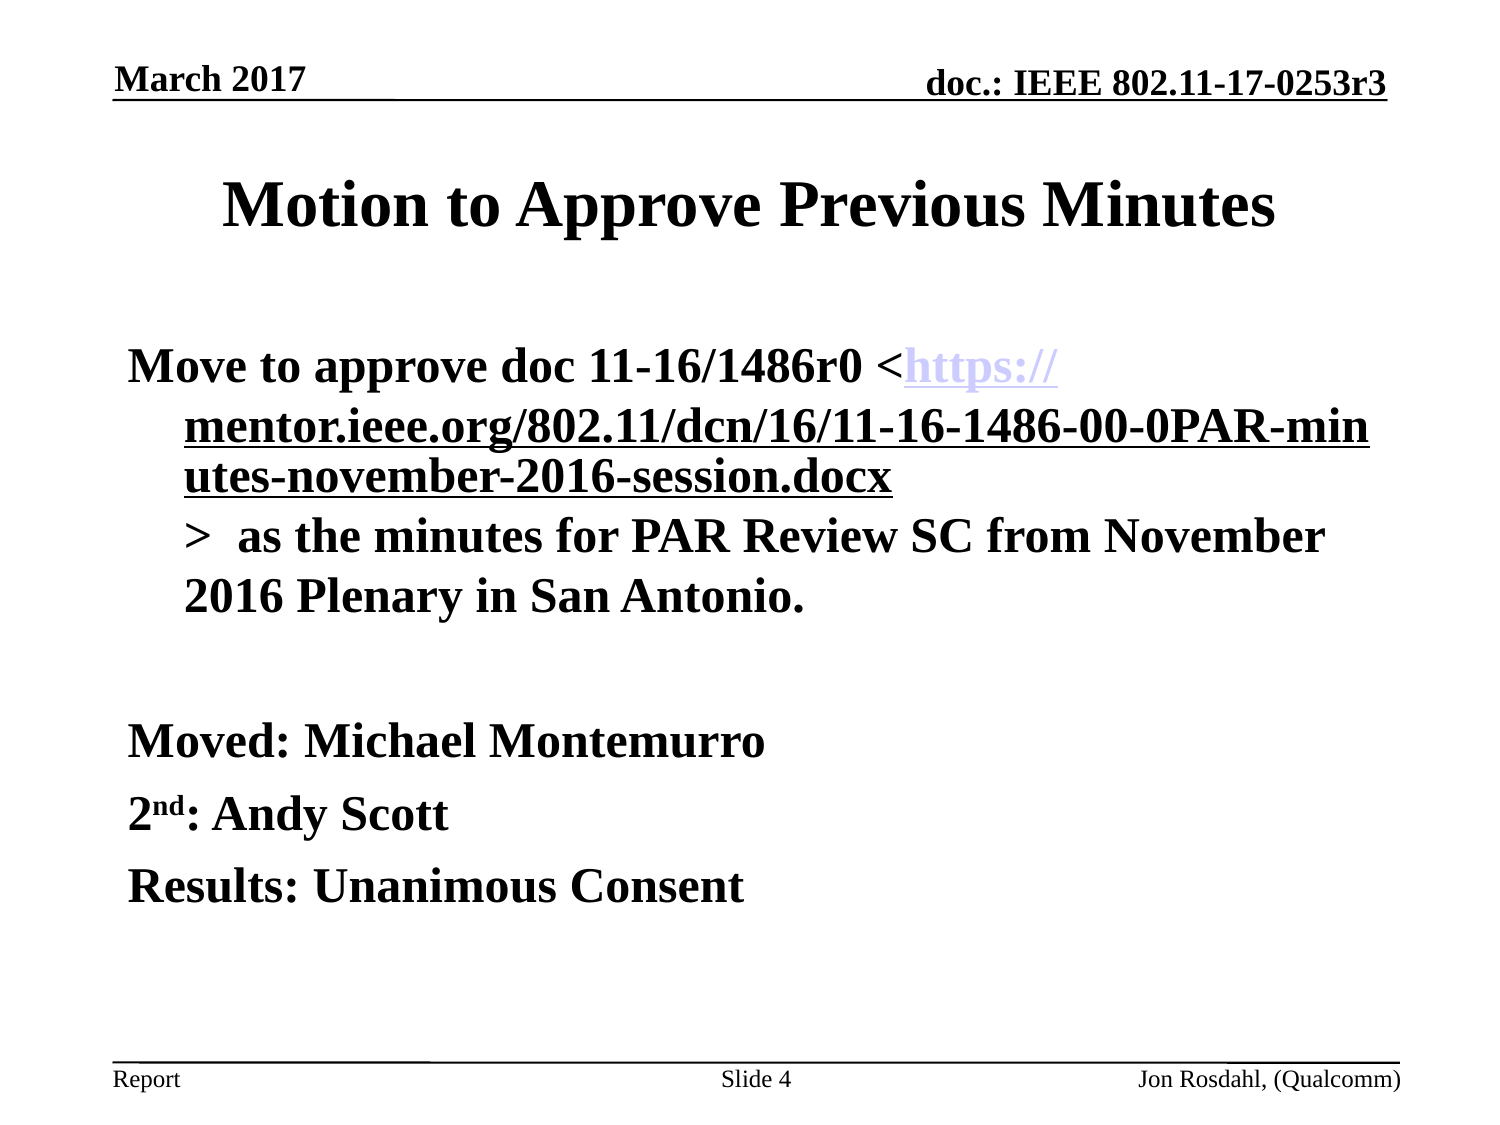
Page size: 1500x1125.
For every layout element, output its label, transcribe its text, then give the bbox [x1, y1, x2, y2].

footer Jon Rosdahl, (Qualcomm) [878, 1061, 1402, 1093]
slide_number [114, 54, 423, 100]
title Motion to Approve Previous Minutes [112, 112, 1388, 288]
list Move to approve doc 11-16/1486r0 <https://mentor.ieee.org/802.11/dcn/16/11-16-1486-00-0PAR-minutes-november-2016-session.docx> as the minutes for PAR Review SC from November 2016 Plenary in San Antonio. Moved: Michael Montemurro 2nd: Andy Scott Results: Unanimous Consent [112, 324, 1388, 1000]
slide_number Slide 4 [712, 1061, 800, 1123]
